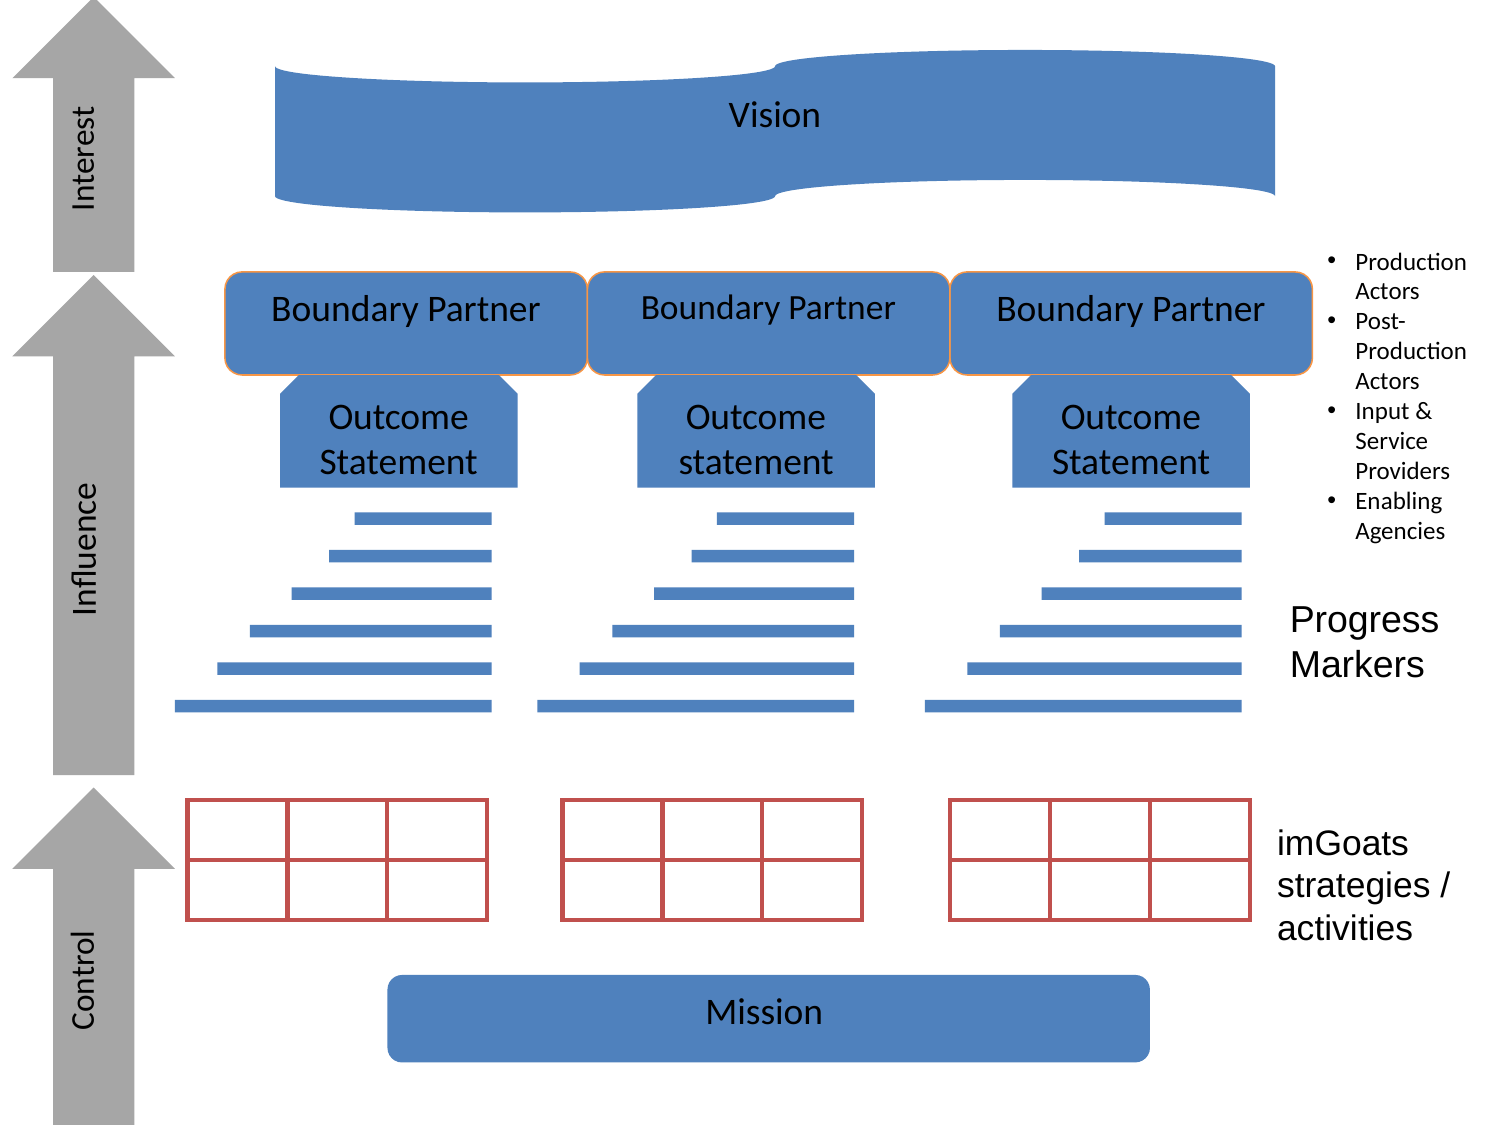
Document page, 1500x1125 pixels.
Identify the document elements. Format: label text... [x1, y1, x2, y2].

table_header [1152, 802, 1248, 858]
table_header [665, 802, 760, 858]
table_cell [565, 862, 660, 918]
table_header [952, 802, 1048, 858]
table_header [1052, 802, 1148, 858]
table_cell [1152, 862, 1248, 918]
text_box Mission [387, 974, 1150, 1063]
table_cell [1052, 862, 1148, 918]
text_box Production Actors Post- Production Actors Input & Service Providers Enabling Agencies [1312, 237, 1488, 552]
table_header [764, 802, 860, 858]
table_cell [290, 862, 385, 918]
text_box Control [12, 787, 175, 1125]
text_box Boundary Partner [587, 271, 950, 376]
table_header [190, 802, 285, 858]
text_box Boundary Partner [224, 271, 587, 376]
table_header [290, 802, 385, 858]
text_box imGoats strategies / activities [1262, 812, 1488, 955]
text_box Vision [275, 49, 1276, 213]
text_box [924, 512, 1242, 713]
table_cell [190, 862, 285, 918]
table_cell [665, 862, 760, 918]
text_box Outcome statement [637, 375, 875, 488]
text_box Outcome Statement [1012, 375, 1250, 488]
text_box Boundary Partner [950, 271, 1312, 376]
table_cell [952, 862, 1048, 918]
table_cell [764, 862, 860, 918]
table_cell [389, 862, 485, 918]
table_header [565, 802, 660, 858]
text_box Interest [12, 0, 175, 272]
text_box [174, 512, 492, 713]
text_box Progress Markers [1275, 587, 1475, 693]
text_box Influence [12, 275, 175, 776]
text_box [537, 512, 855, 713]
table_header [389, 802, 485, 858]
text_box Outcome Statement [280, 375, 518, 488]
